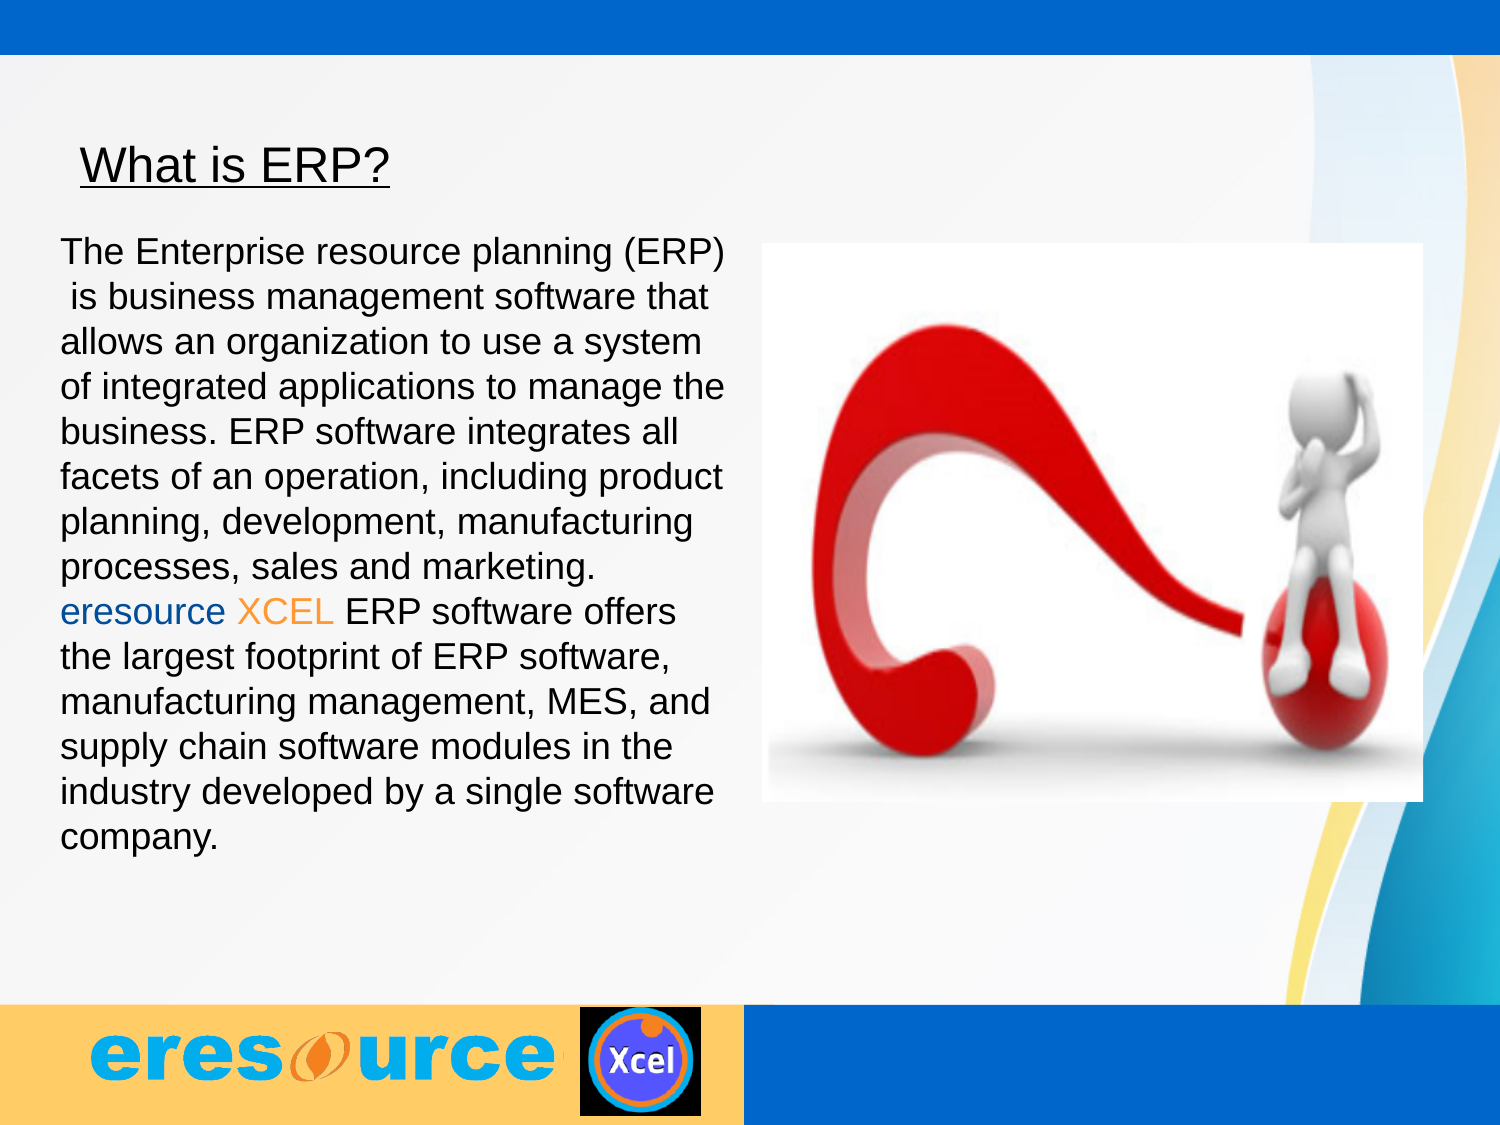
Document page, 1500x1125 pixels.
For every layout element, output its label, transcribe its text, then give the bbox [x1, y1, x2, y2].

picture [0, 55, 1500, 1004]
picture [594, 1014, 687, 1107]
picture [580, 1007, 701, 1116]
text_box The Enterprise resource planning (ERP) is business management software that allows an organization to use a system of integrated applications to manage the business. ERP software integrates all facets of an operation, including product planning, development, manufacturing processes, sales and marketing. eresource XCEL ERP software offers the largest footprint of ERP software, manufacturing management, MES, and supply chain software modules in the industry developed by a single software company. [45, 219, 750, 865]
picture [88, 1021, 564, 1090]
text_box What is ERP? [64, 125, 609, 201]
